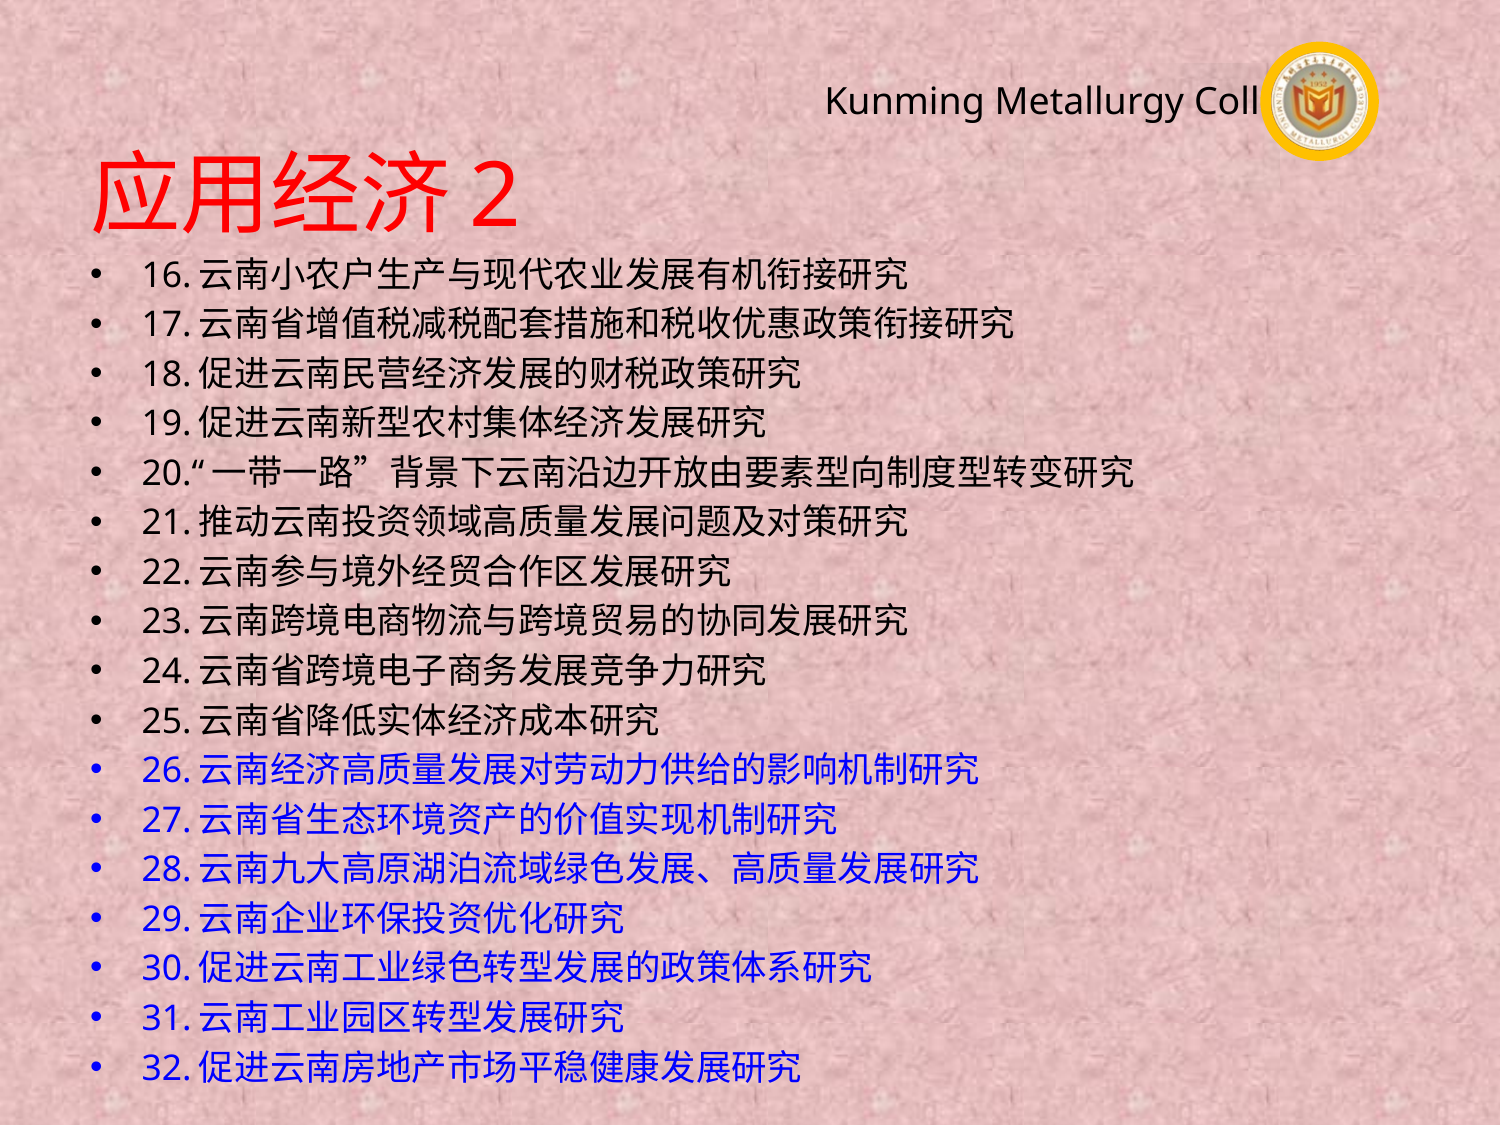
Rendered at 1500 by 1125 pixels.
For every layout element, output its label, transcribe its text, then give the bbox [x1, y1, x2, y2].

list 应用经济2 16.云南小农户生产与现代农业发展有机衔接研究 17.云南省增值税减税配套措施和税收优惠政策衔接研究 18.促进云南民营经济发展的财税政策研究 19.促进云南新型农村集体经济发展研究 20.“一带一路”背景下云南沿边开放由要素型向制度型转变研究 21.推动云南投资领域高质量发展问题及对策研究 22.云南参与境外经贸合作区发展研究 23.云南跨境电商物流与跨境贸易的协同发展研究 24.云南省跨境电子商务发展竞争力研究 25.云南省降低实体经济成本研究 26.云南经济高质量发展对劳动力供给的影响机制研究 27.云南省生态环境资产的价值实现机制研究 28.云南九大高原湖泊流域绿色发展、高质量发展研究 29.云南企业环保投资优化研究 30.促进云南工业绿色转型发展的政策体系研究 31.云南工业园区转型发展研究 32.促进云南房地产市场平稳健康发展研究 [75, 128, 1425, 1102]
title Kunming Metallurgy College [75, 23, 1442, 176]
picture [0, 0, 1500, 1125]
